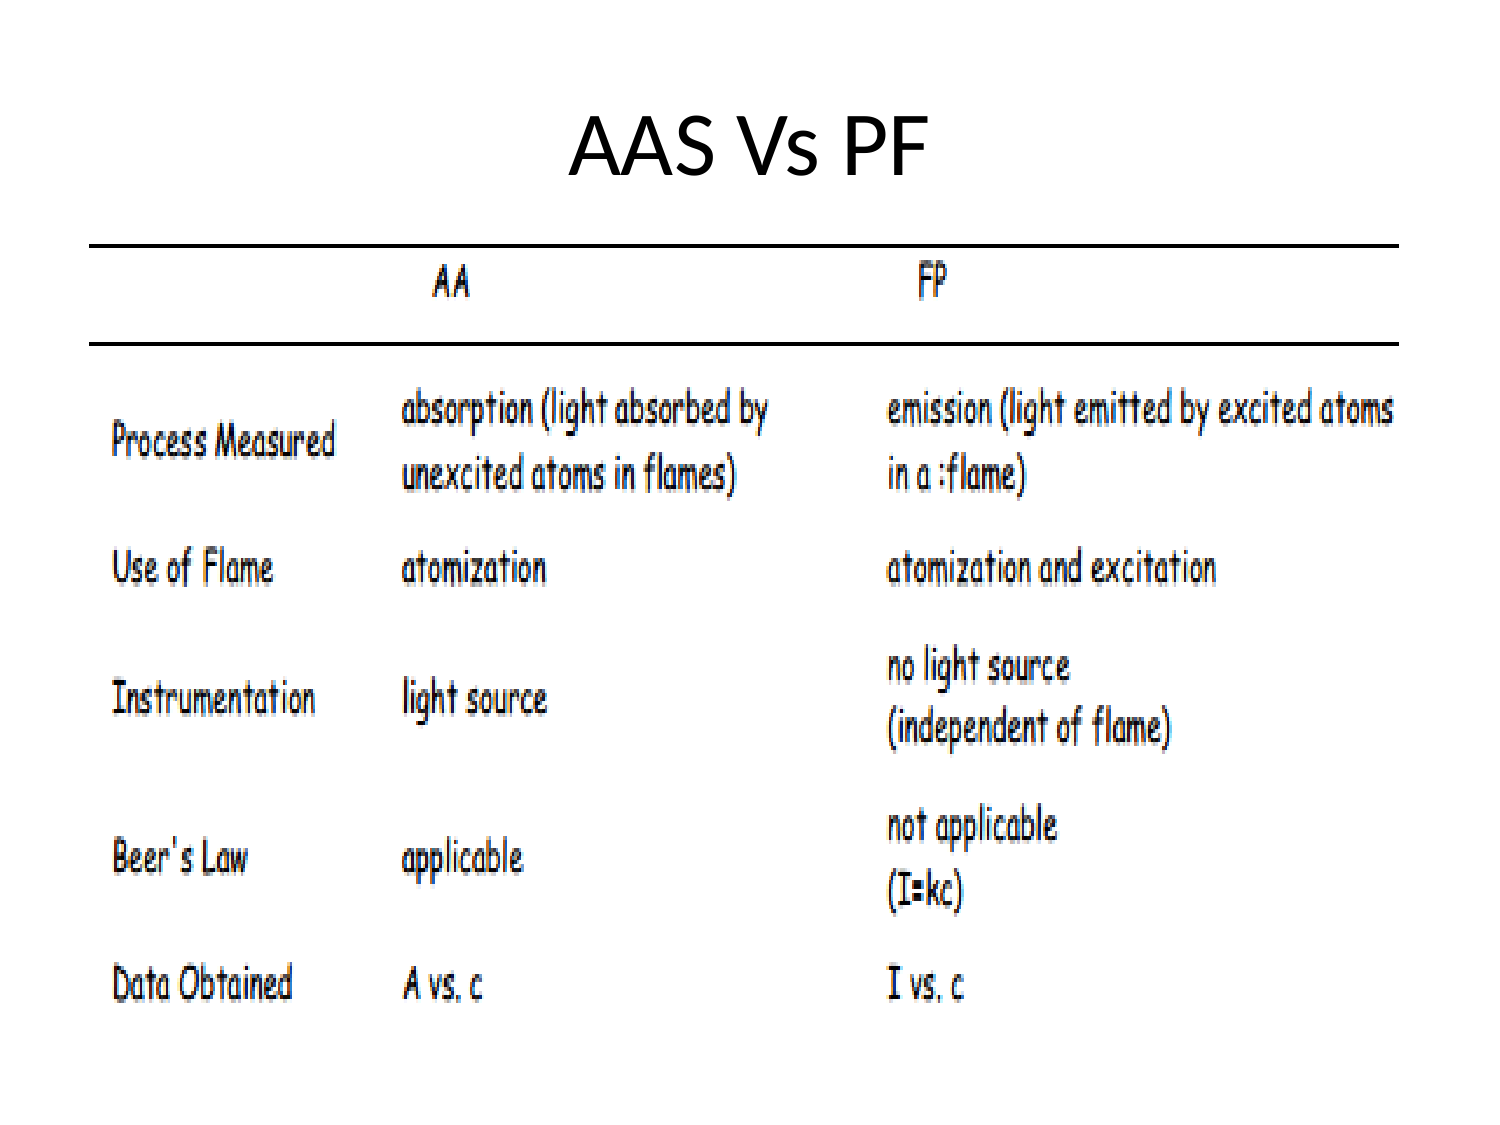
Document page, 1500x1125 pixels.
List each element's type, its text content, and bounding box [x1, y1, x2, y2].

title AAS Vs PF [75, 45, 1425, 231]
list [74, 232, 1426, 1036]
